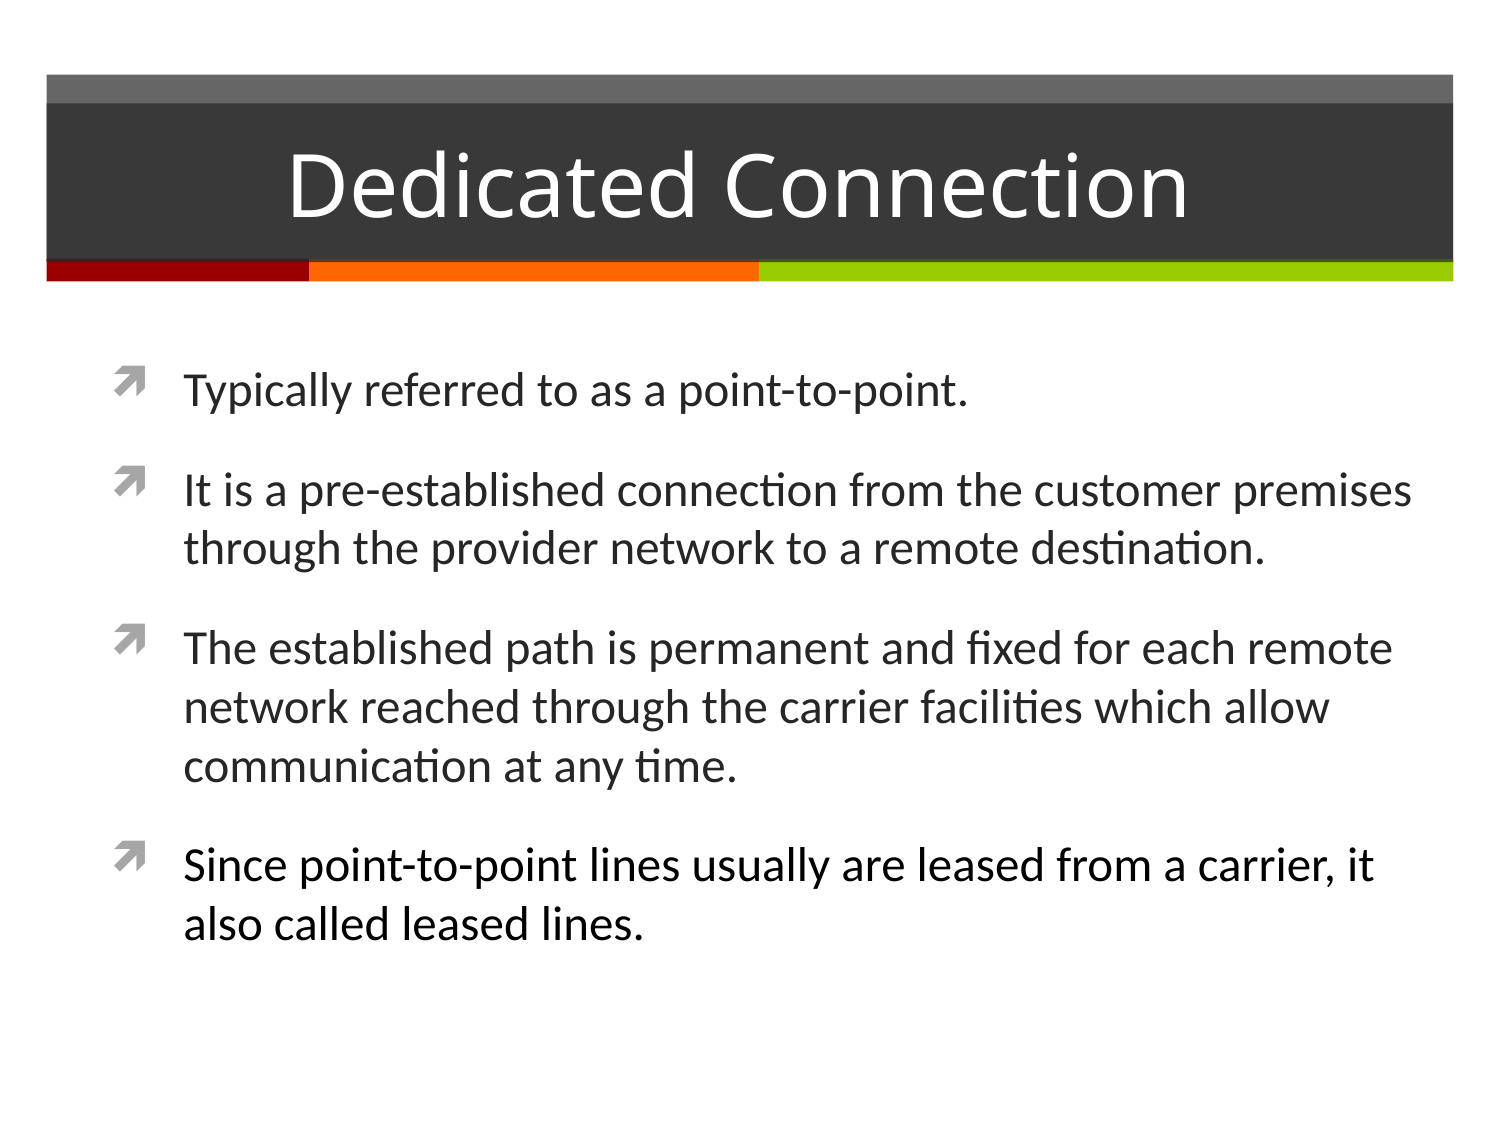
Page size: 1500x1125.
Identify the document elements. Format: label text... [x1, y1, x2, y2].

title Dedicated Connection [46, 103, 1454, 263]
list Typically referred to as a point-to-point. It is a pre-established connection from the customer premises through the provider network to a remote destination. The established path is permanent and fixed for each remote network reached through the carrier facilities which allow communication at any time. Since point-to-point lines usually are leased from a carrier, it also called leased lines. [95, 350, 1454, 1005]
